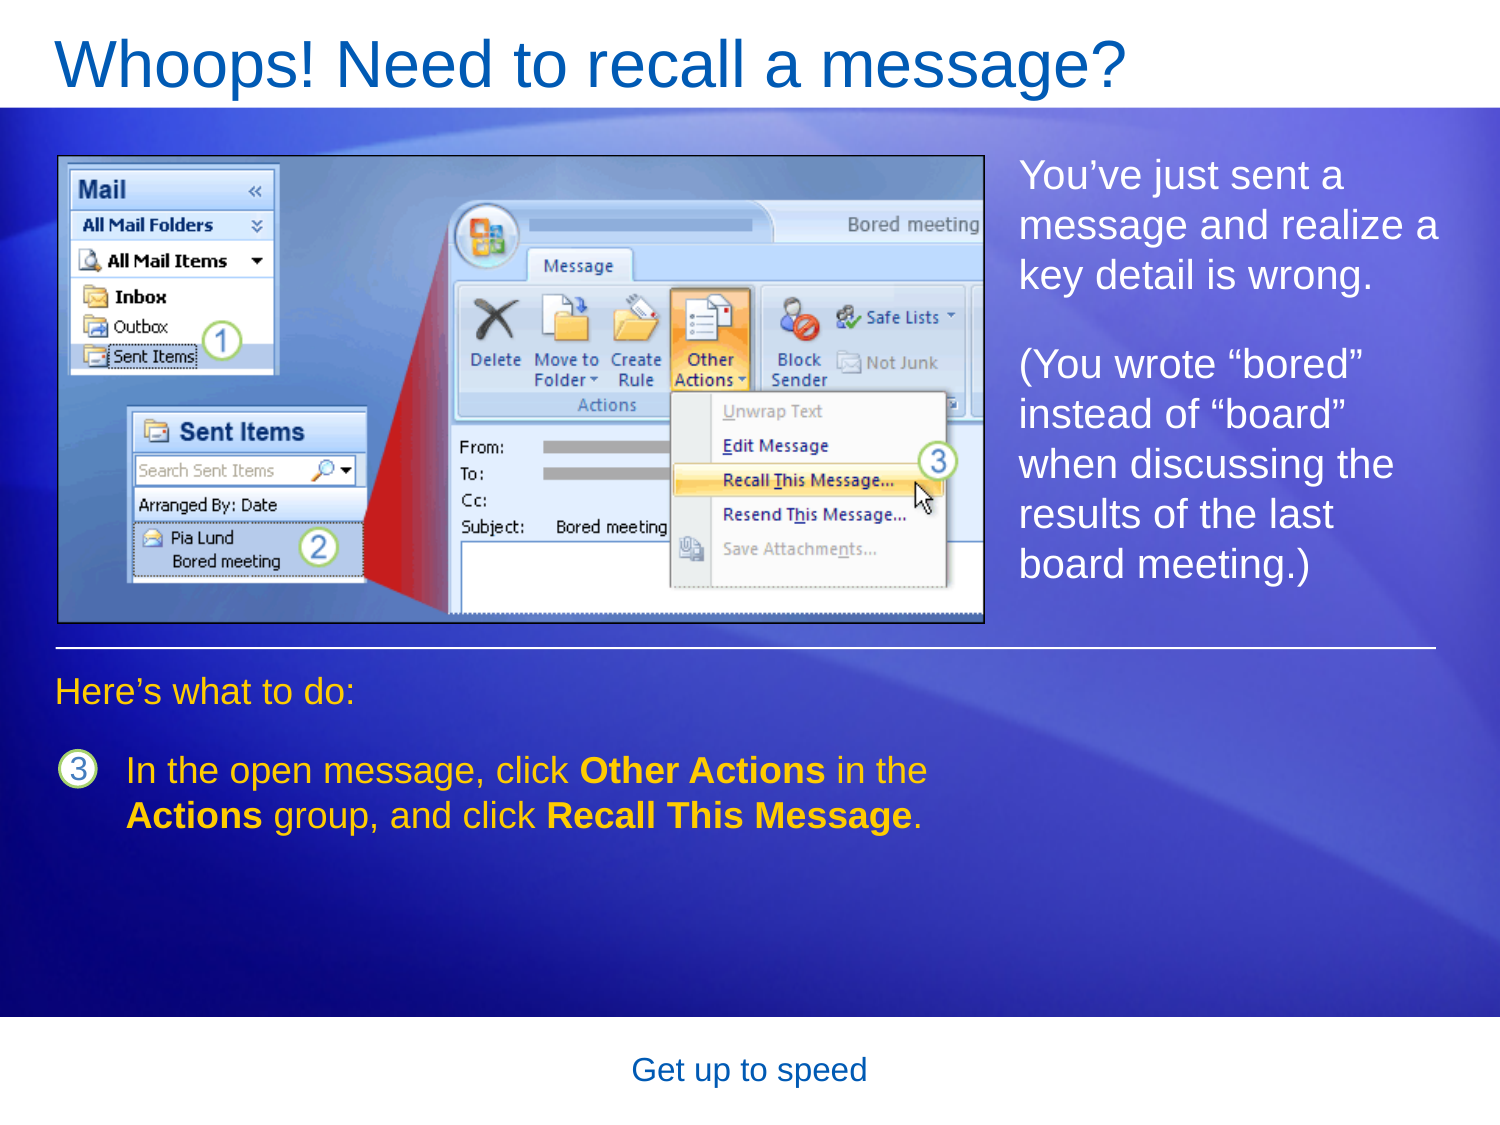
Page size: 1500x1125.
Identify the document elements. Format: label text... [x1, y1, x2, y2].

title Whoops! Need to recall a message? [39, 10, 1500, 112]
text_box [55, 743, 101, 794]
footer Get up to speed [445, 1016, 1055, 1096]
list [57, 155, 985, 624]
text_box In the open message, click Other Actions in the Actions group, and click Recall This Message. [110, 738, 1086, 844]
text_box You’ve just sent a message and realize a key detail is wrong. (You wrote “bored” instead of “board” when discussing the results of the last board meeting.) [1003, 140, 1454, 594]
text_box Here’s what to do: [39, 659, 1014, 716]
picture [0, 108, 1500, 1017]
